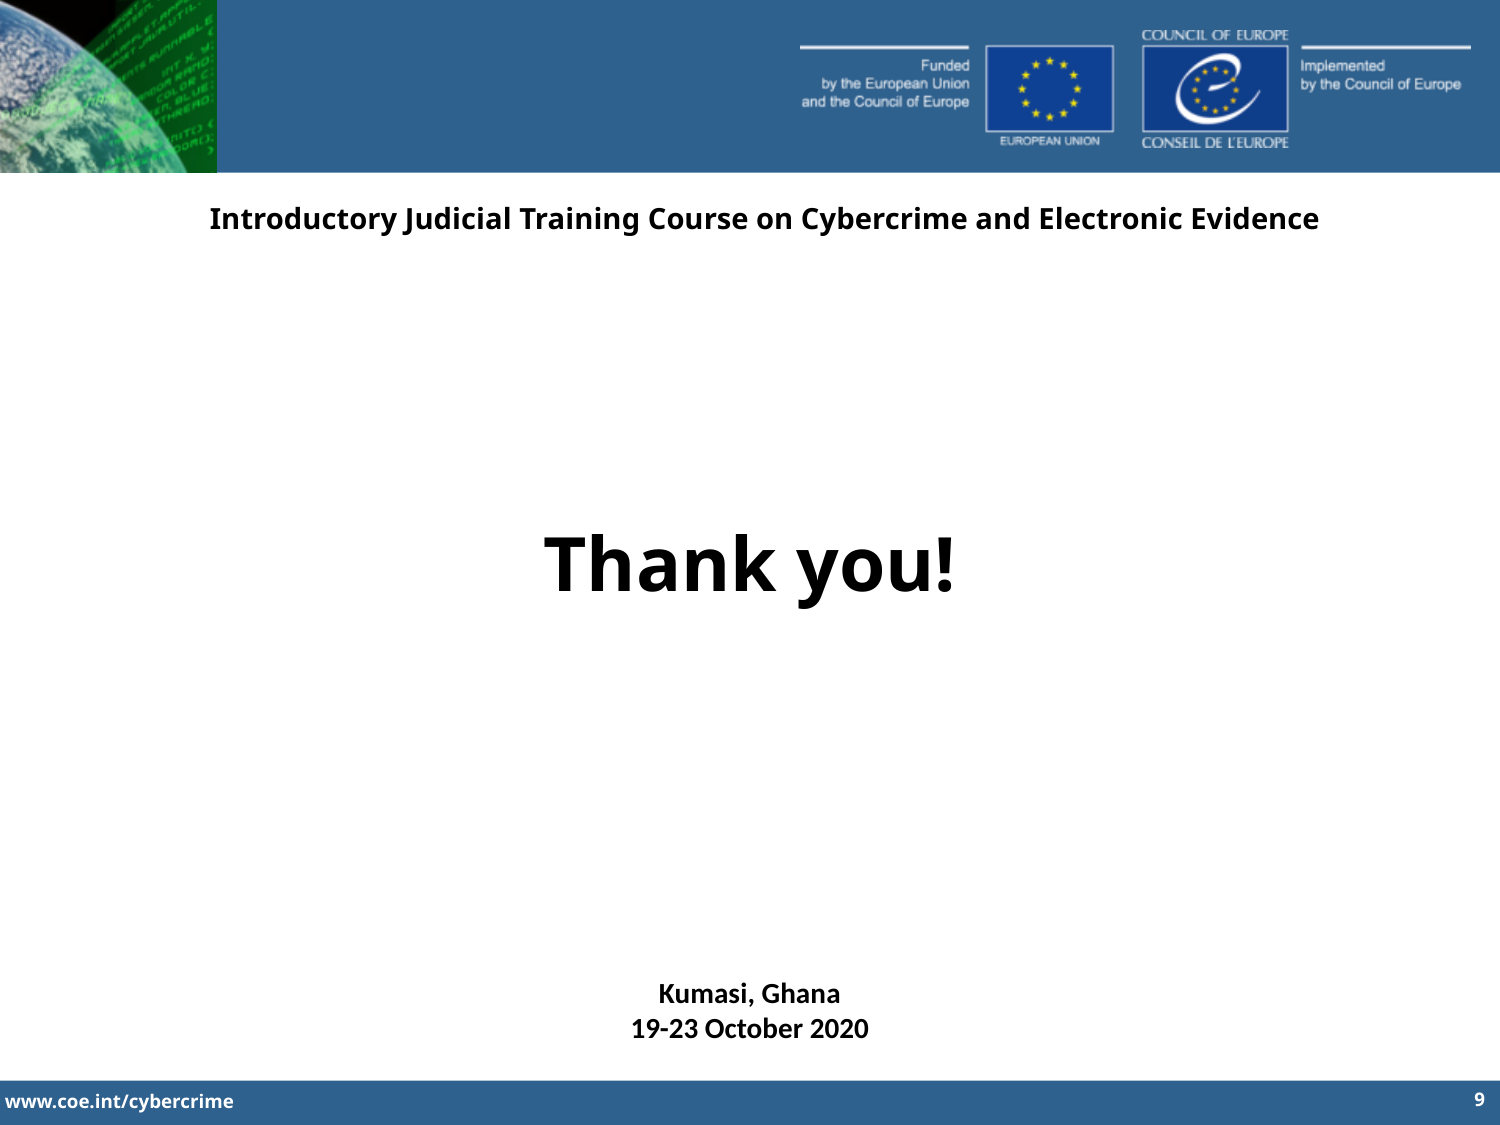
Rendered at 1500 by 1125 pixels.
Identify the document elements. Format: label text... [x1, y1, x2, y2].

text_box Introductory Judicial Training Course on Cybercrime and Electronic Evidence [59, 193, 1471, 243]
picture [0, 1, 217, 173]
text_box Kumasi, Ghana 19-23 October 2020 [311, 966, 1189, 1052]
text_box Thank you! [44, 509, 1456, 615]
picture [799, 30, 1471, 148]
